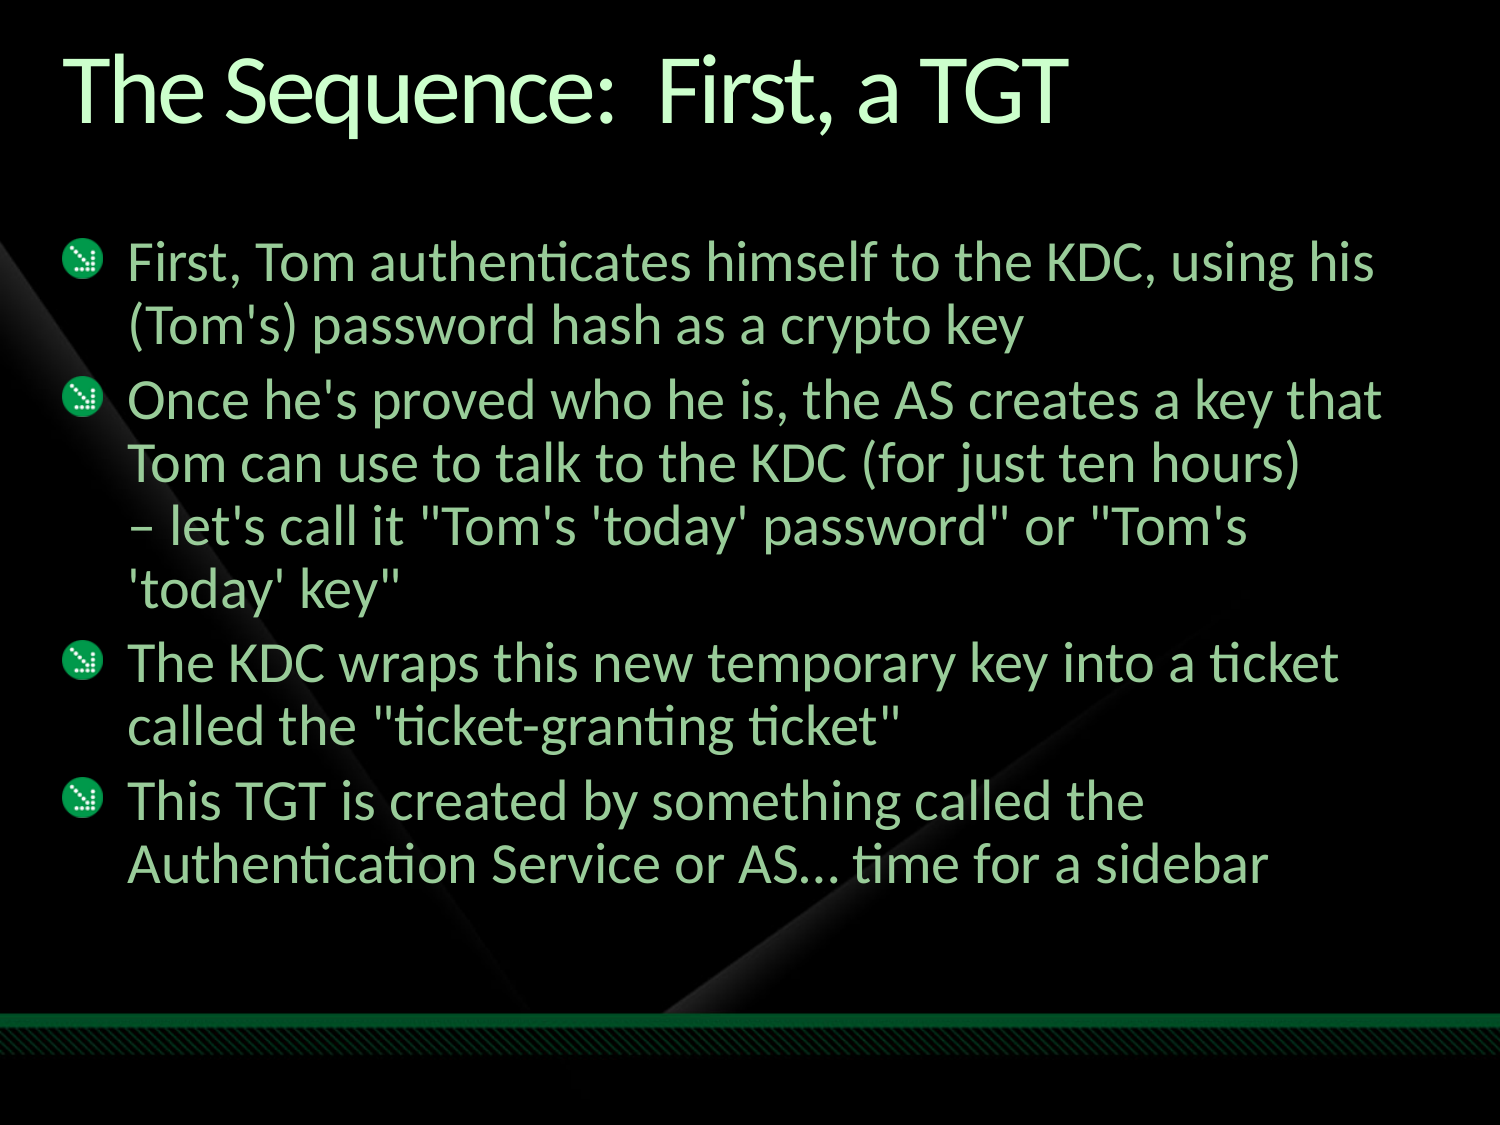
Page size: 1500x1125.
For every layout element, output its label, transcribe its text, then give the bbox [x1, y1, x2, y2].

title The Sequence: First, a TGT [62, 37, 1438, 147]
list First, Tom authenticates himself to the KDC, using his (Tom's) password hash as a crypto key Once he's proved who he is, the AS creates a key that Tom can use to talk to the KDC (for just ten hours) – let's call it "Tom's 'today' password" or "Tom's 'today' key" The KDC wraps this new temporary key into a ticket called the "ticket-granting ticket" This TGT is created by something called the Authentication Service or AS… time for a sidebar [62, 231, 1438, 595]
picture [0, 0, 1500, 1125]
